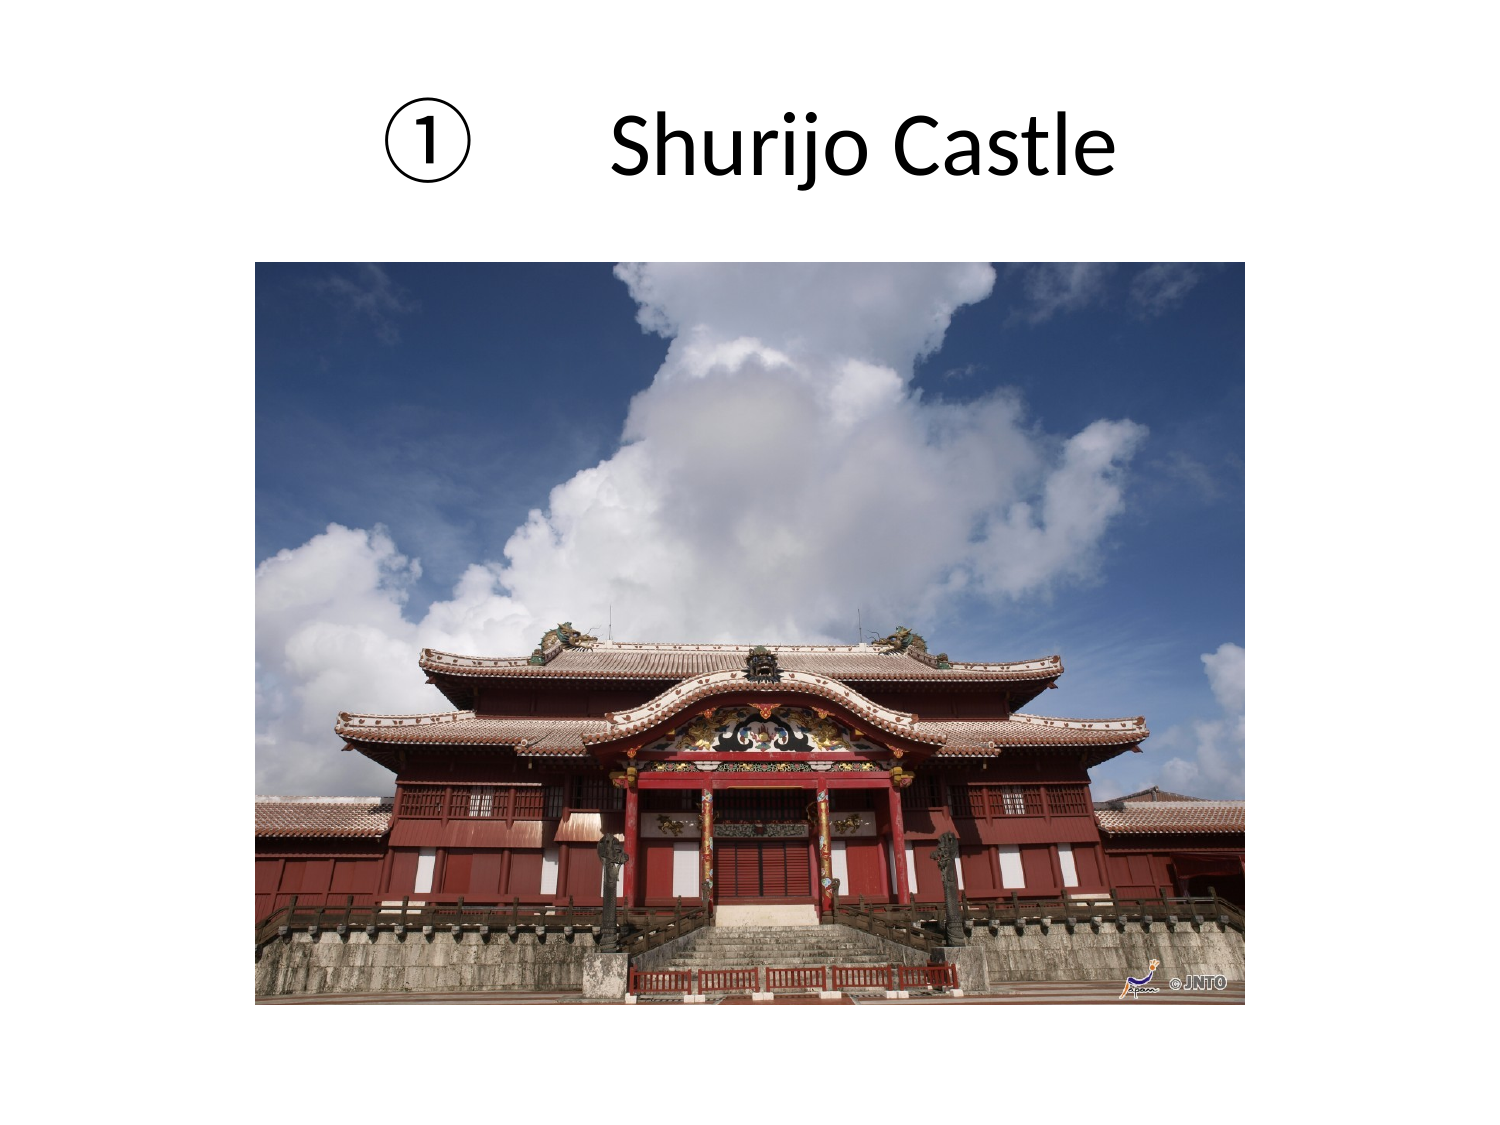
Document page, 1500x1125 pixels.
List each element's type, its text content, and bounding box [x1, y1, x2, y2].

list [254, 262, 1246, 1006]
title ① Shurijo Castle [75, 45, 1425, 233]
